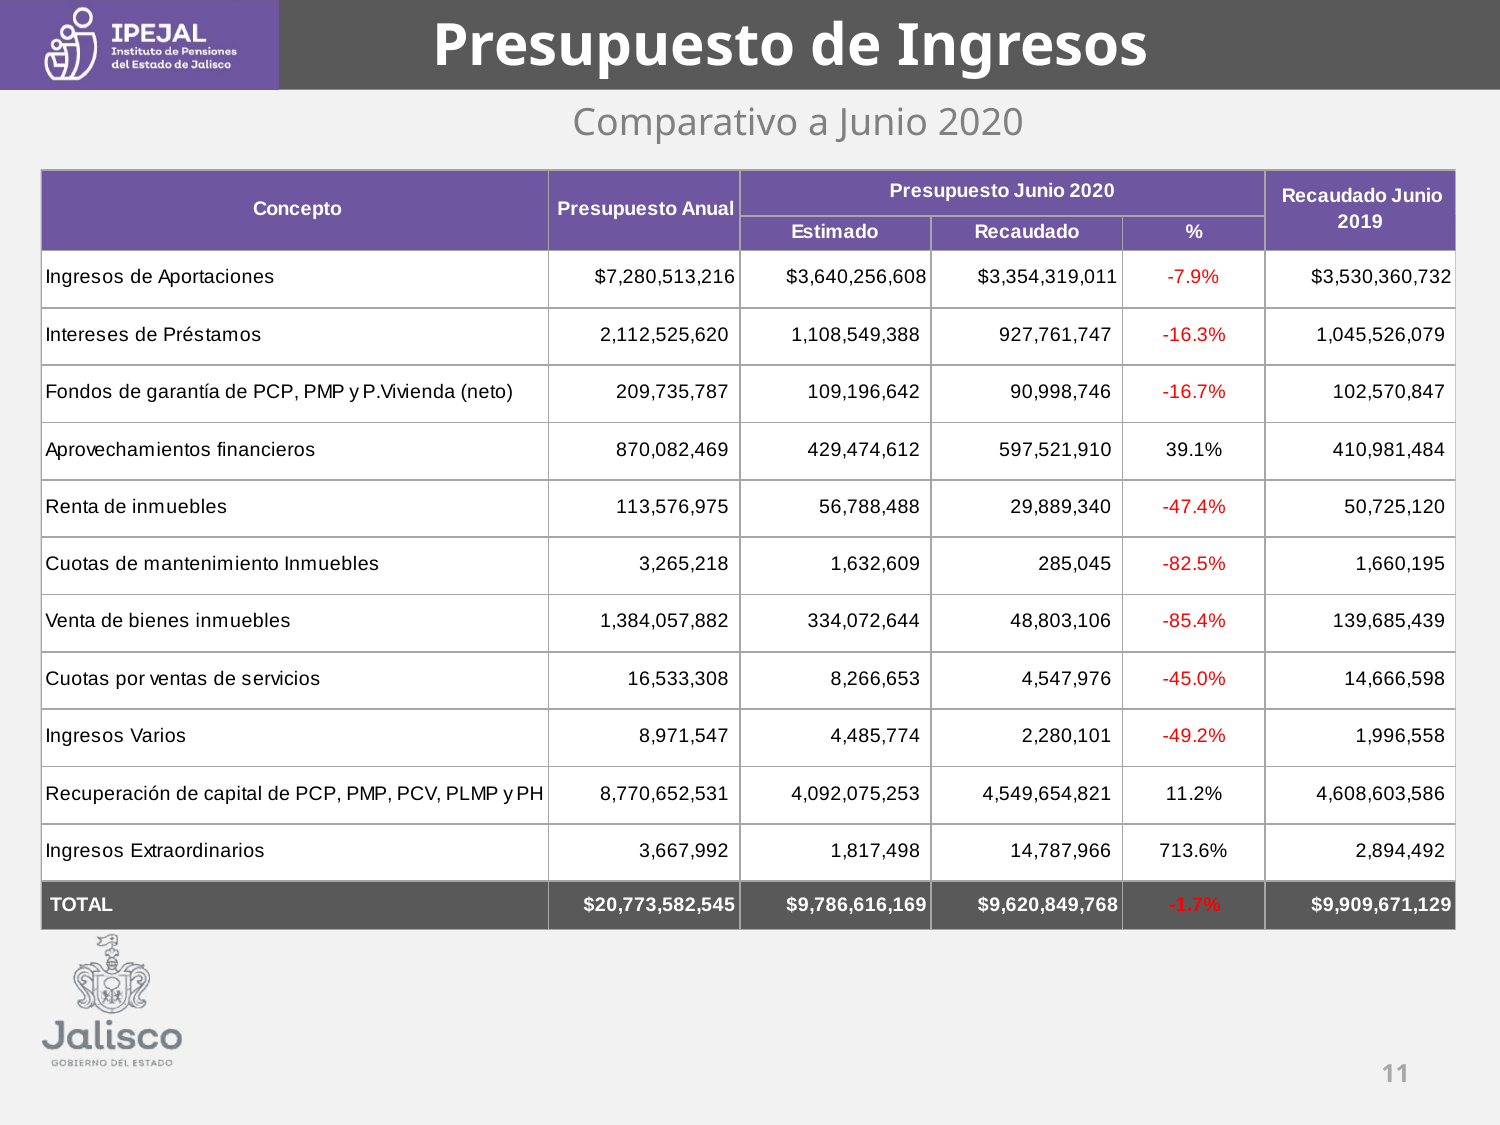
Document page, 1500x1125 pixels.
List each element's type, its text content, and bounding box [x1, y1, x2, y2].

picture [0, 0, 279, 90]
text_box Comparativo a Junio 2020 [557, 90, 1039, 151]
picture [38, 169, 1458, 1103]
list Presupuesto de Ingresos [283, 0, 1314, 88]
slide_number 11 [1074, 1042, 1425, 1103]
